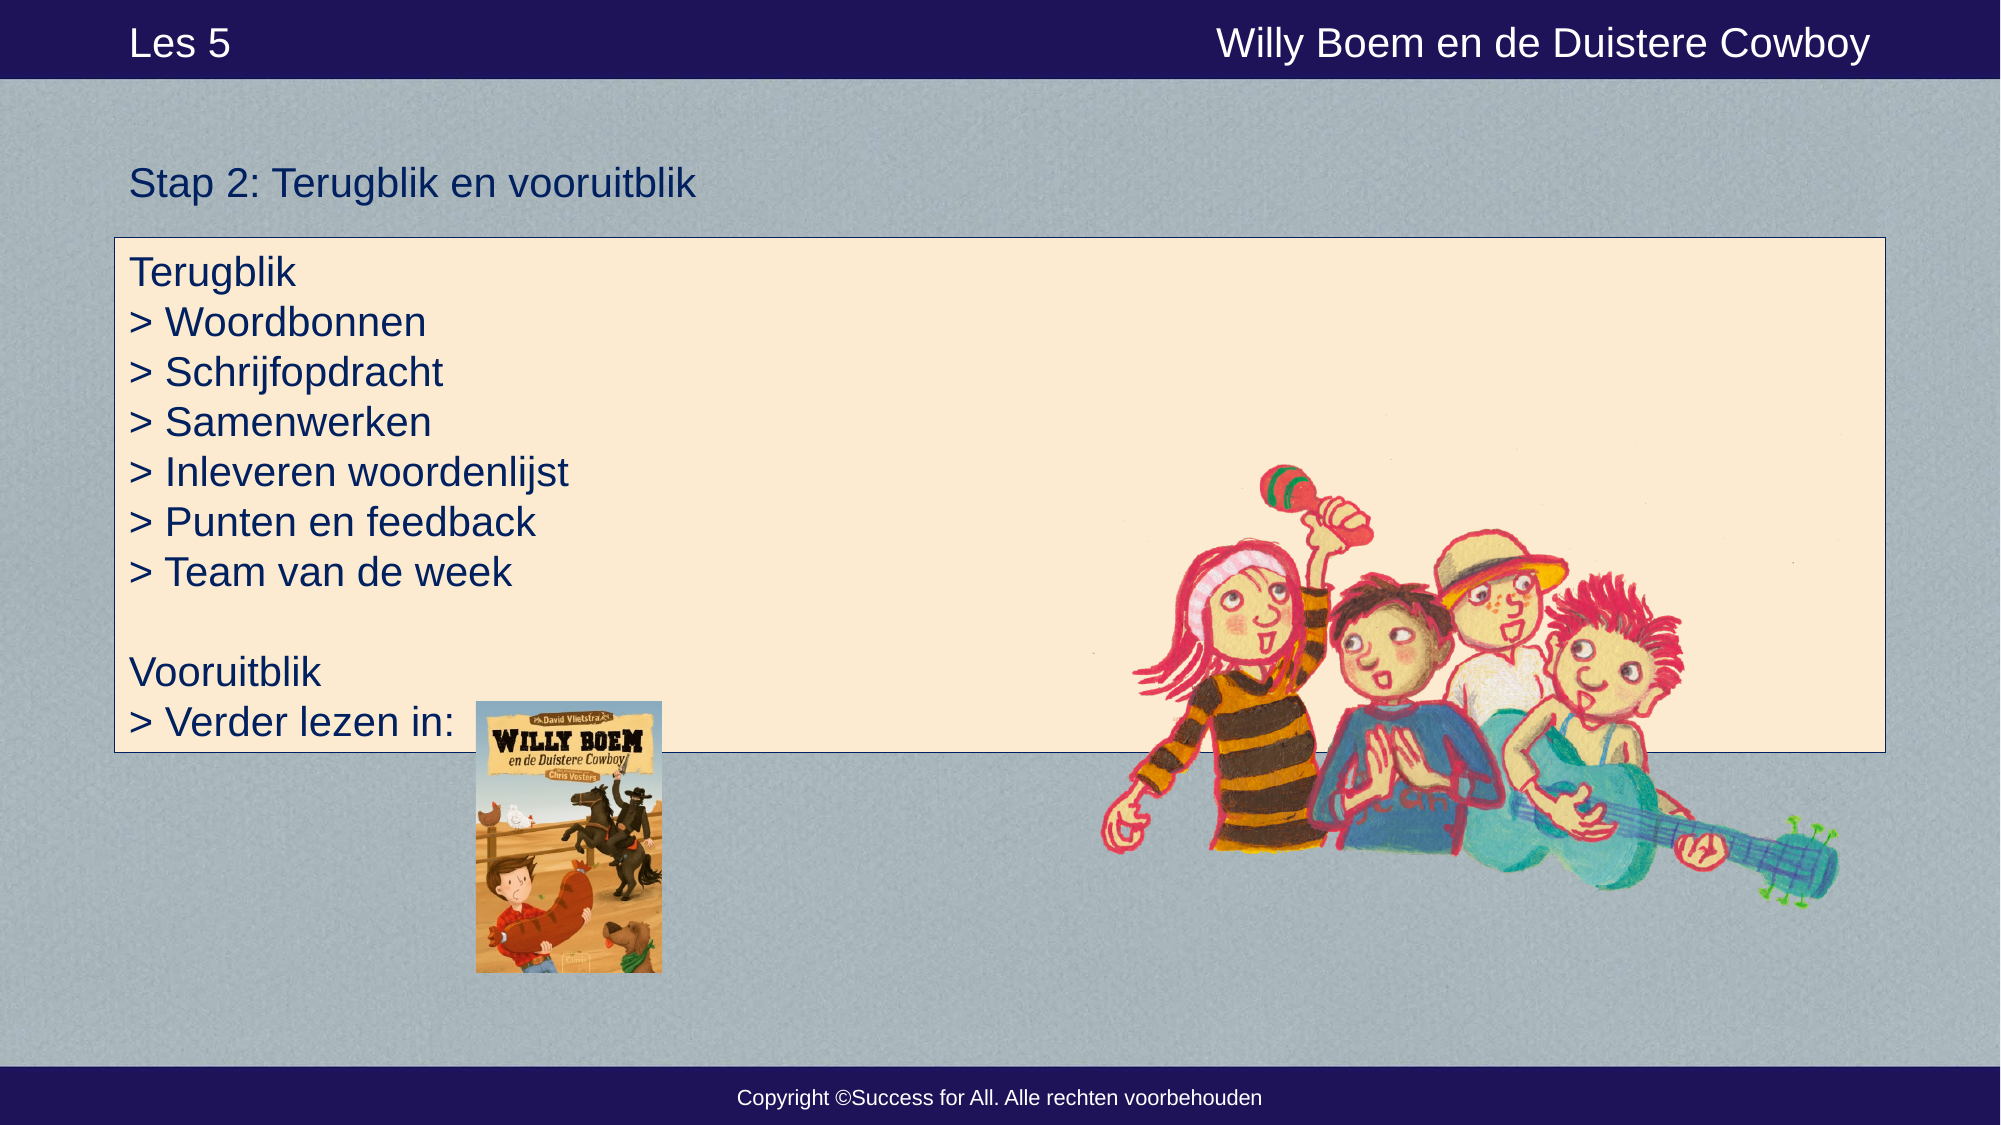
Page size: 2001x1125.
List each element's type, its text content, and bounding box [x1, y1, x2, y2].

picture [0, 0, 2001, 1125]
text_box Stap 2: Terugblik en vooruitblik [113, 148, 1635, 214]
text_box Copyright ©Success for All. Alle rechten voorbehouden [0, 1076, 2000, 1125]
text_box Willy Boem en de Duistere Cowboy [999, 8, 1886, 73]
text_box Terugblik > Woordbonnen > Schrijfopdracht > Samenwerken > Inleveren woordenlijst > Punten en feedback > Team van de week Vooruitblik > Verder lezen in: [114, 237, 1886, 753]
text_box Les 5 [114, 8, 354, 73]
